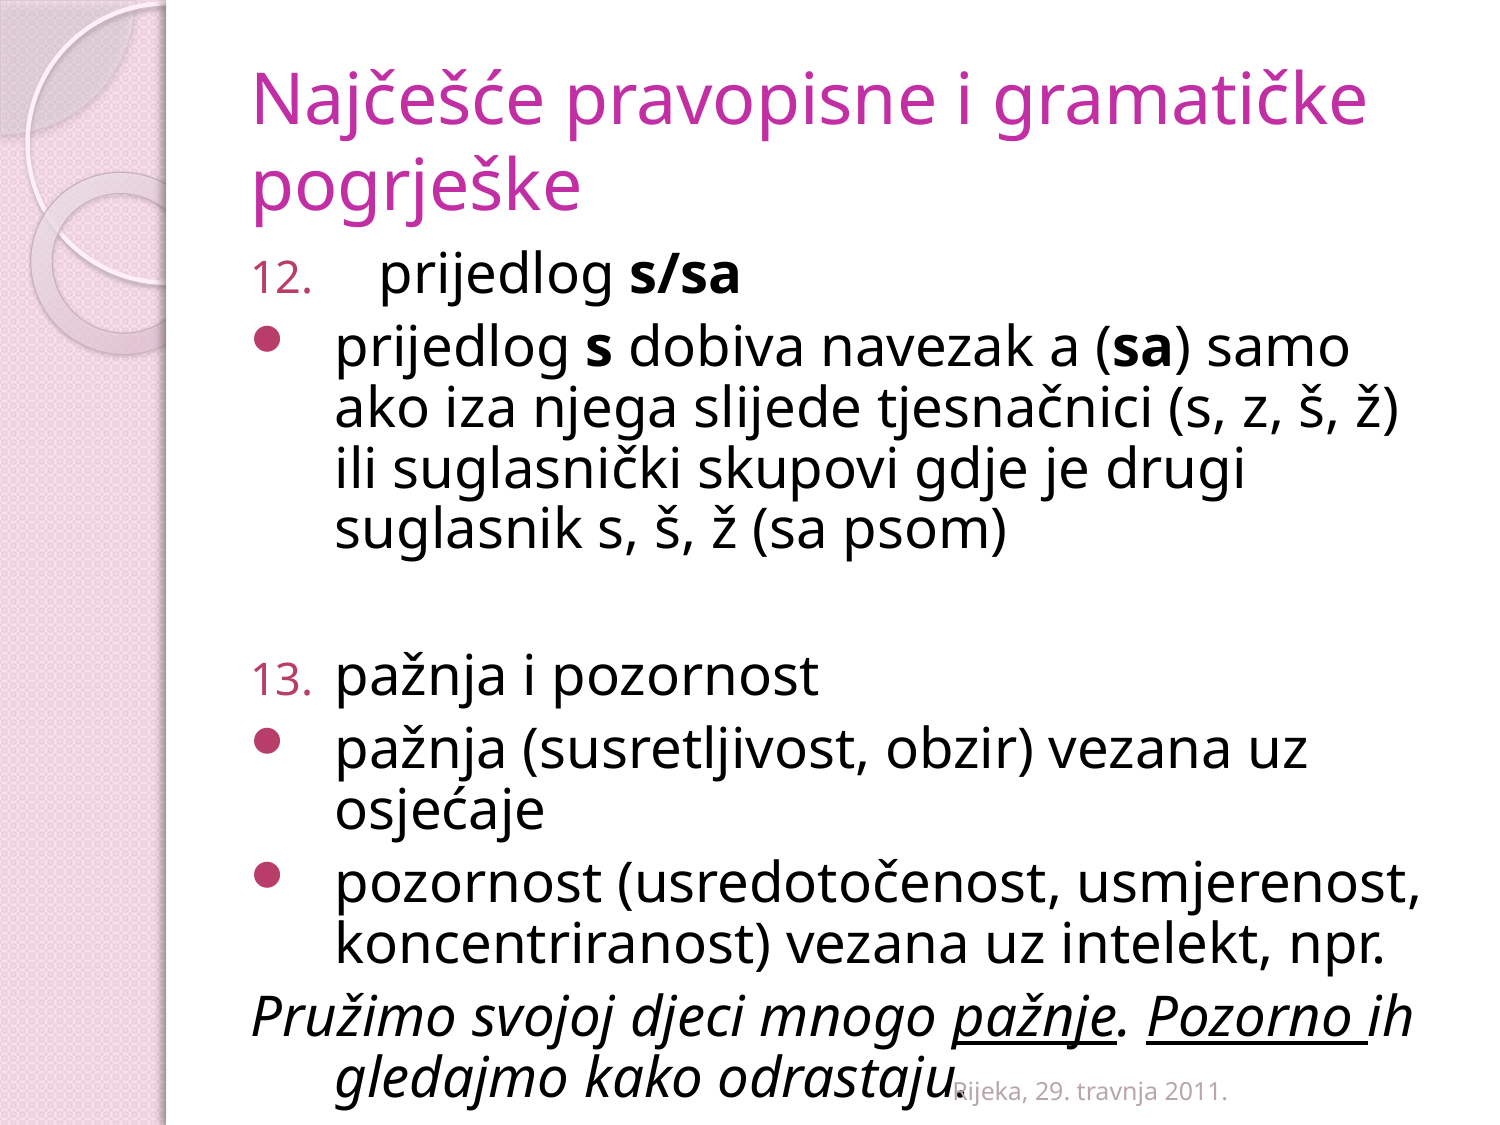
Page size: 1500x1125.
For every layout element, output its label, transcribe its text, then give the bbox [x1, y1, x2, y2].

title Najčešće pravopisne i gramatičke pogrješke [235, 45, 1466, 233]
footer Rijeka, 29. travnja 2011. [937, 1034, 1413, 1113]
list prijedlog s/sa prijedlog s dobiva navezak a (sa) samo ako iza njega slijede tjesnačnici (s, z, š, ž) ili suglasnički skupovi gdje je drugi suglasnik s, š, ž (sa psom) pažnja i pozornost pažnja (susretljivost, obzir) vezana uz osjećaje pozornost (usredotočenost, usmjerenost, koncentriranost) vezana uz intelekt, npr. Pružimo svojoj djeci mnogo pažnje. Pozorno ih gledajmo kako odrastaju. [235, 237, 1466, 1026]
